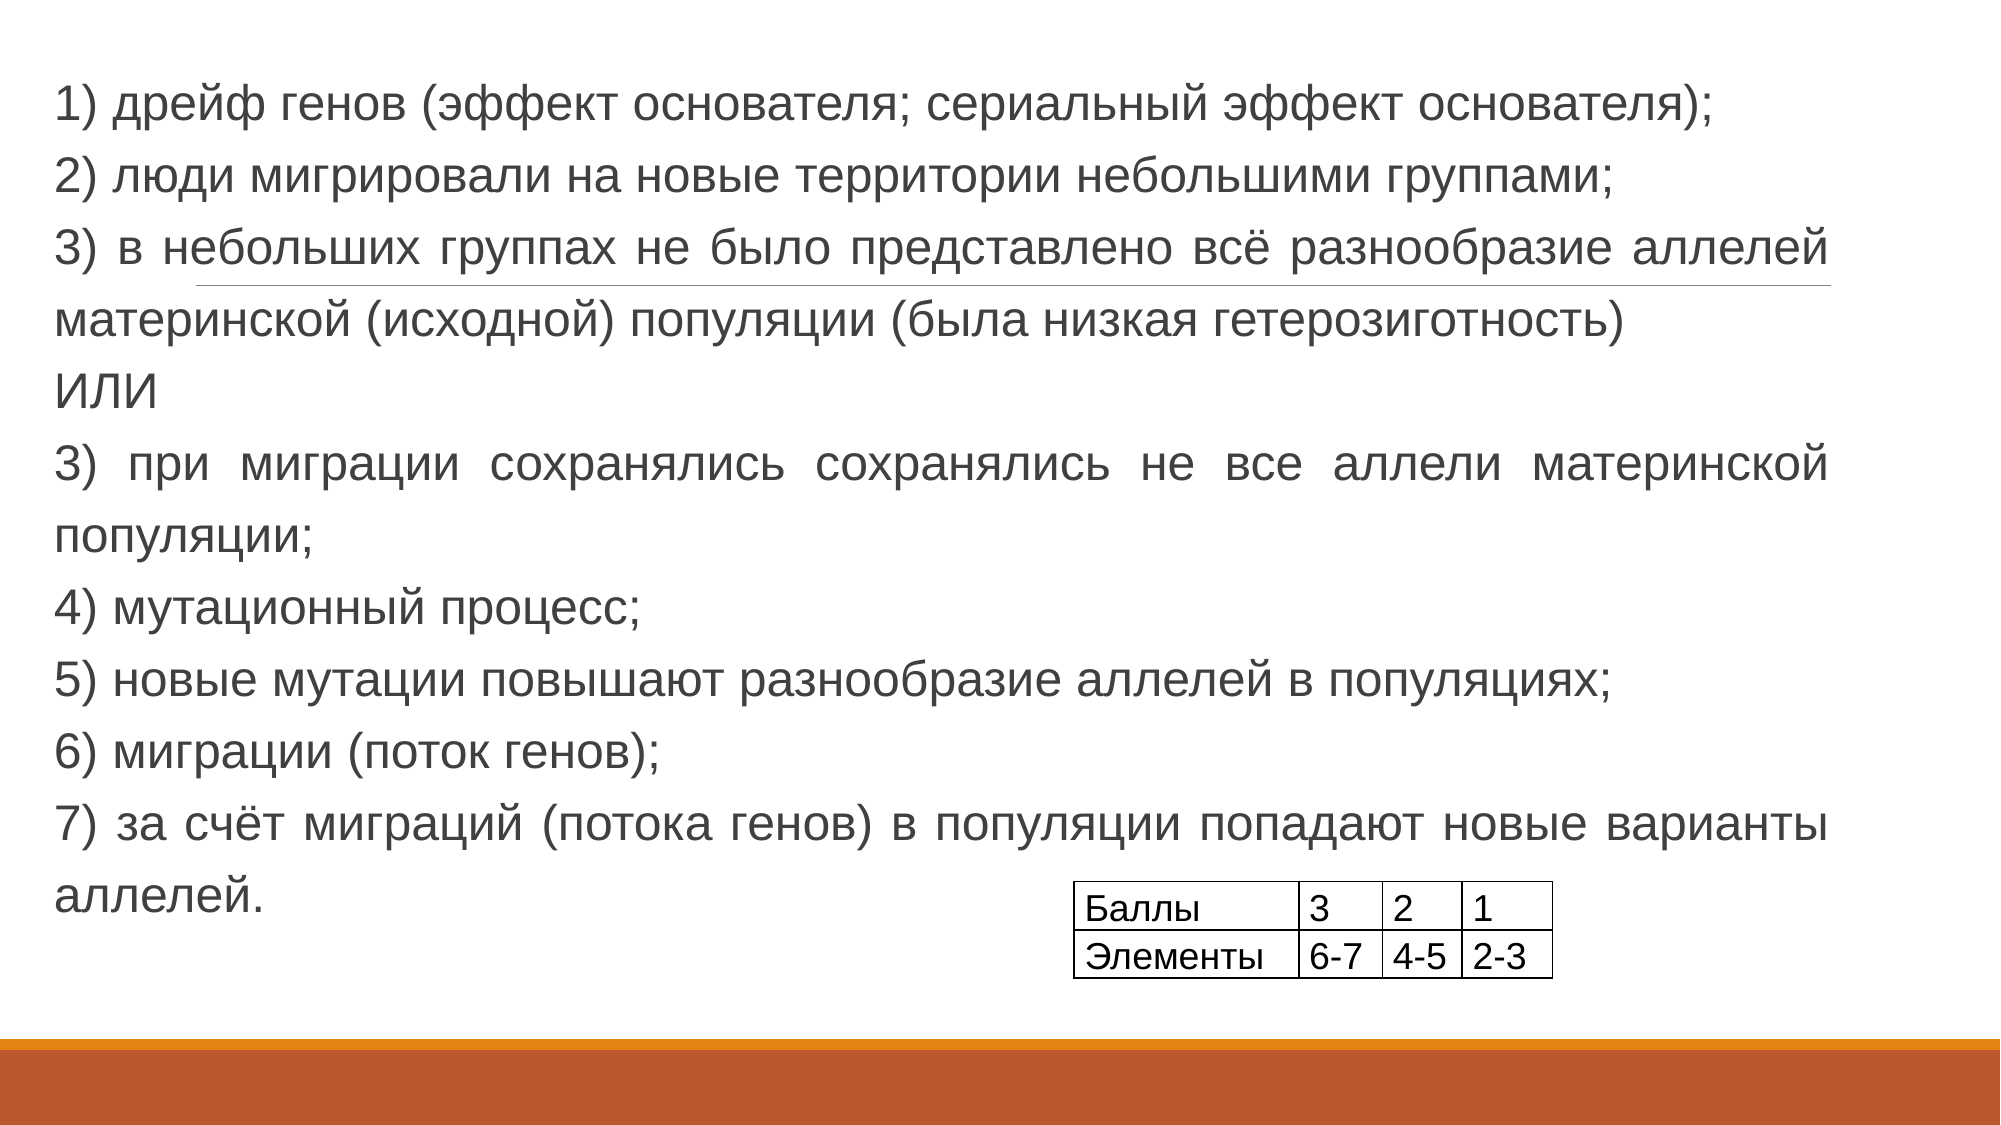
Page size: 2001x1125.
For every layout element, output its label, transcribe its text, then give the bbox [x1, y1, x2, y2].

table_cell 2-3 [1463, 931, 1552, 977]
table_cell 4-5 [1383, 931, 1461, 977]
table_cell 6-7 [1300, 931, 1382, 977]
table_header 3 [1300, 882, 1382, 929]
table_header Баллы [1075, 882, 1298, 929]
list 1) дрейф генов (эффект основателя; сериальный эффект основателя); 2) люди мигрировали на новые территории небольшими группами; 3) в небольших группах не было представлено всё разнообразие аллелей материнской (исходной) популяции (была низкая гетерозиготность) ИЛИ 3) при миграции сохранялись сохранялись не все аллели материнской популяции; 4) мутационный процесс; 5) новые мутации повышают разнообразие аллелей в популяциях; 6) миграции (поток генов); 7) за счёт миграций (потока генов) в популяции попадают новые варианты аллелей. [38, 50, 1830, 963]
table_header 1 [1463, 882, 1552, 929]
table_header 2 [1383, 882, 1461, 929]
table_cell Элементы [1075, 931, 1298, 977]
